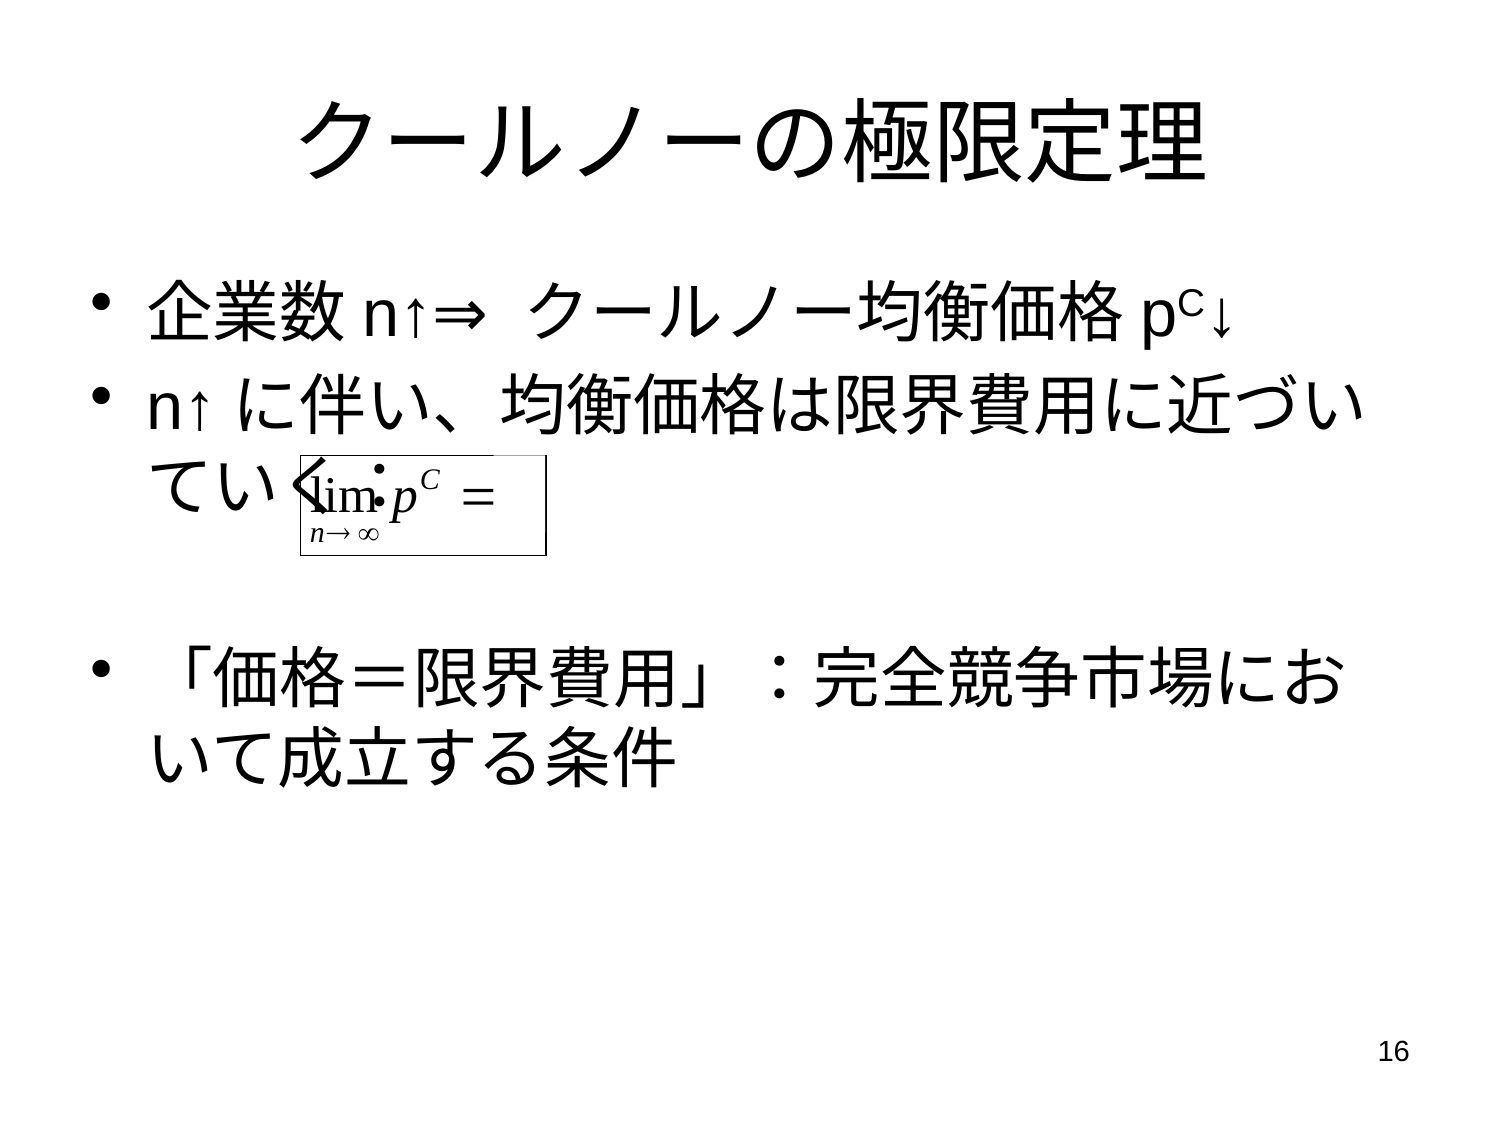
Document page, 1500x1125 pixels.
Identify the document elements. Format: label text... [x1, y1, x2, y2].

title クールノーの極限定理 [75, 45, 1425, 233]
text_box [300, 455, 546, 555]
slide_number 16 [1074, 1024, 1426, 1103]
list 企業数n↑⇒ クールノー均衡価格pC↓ n↑に伴い、均衡価格は限界費用に近づいていく： 「価格＝限界費用」：完全競争市場において成立する条件 [75, 262, 1425, 1005]
